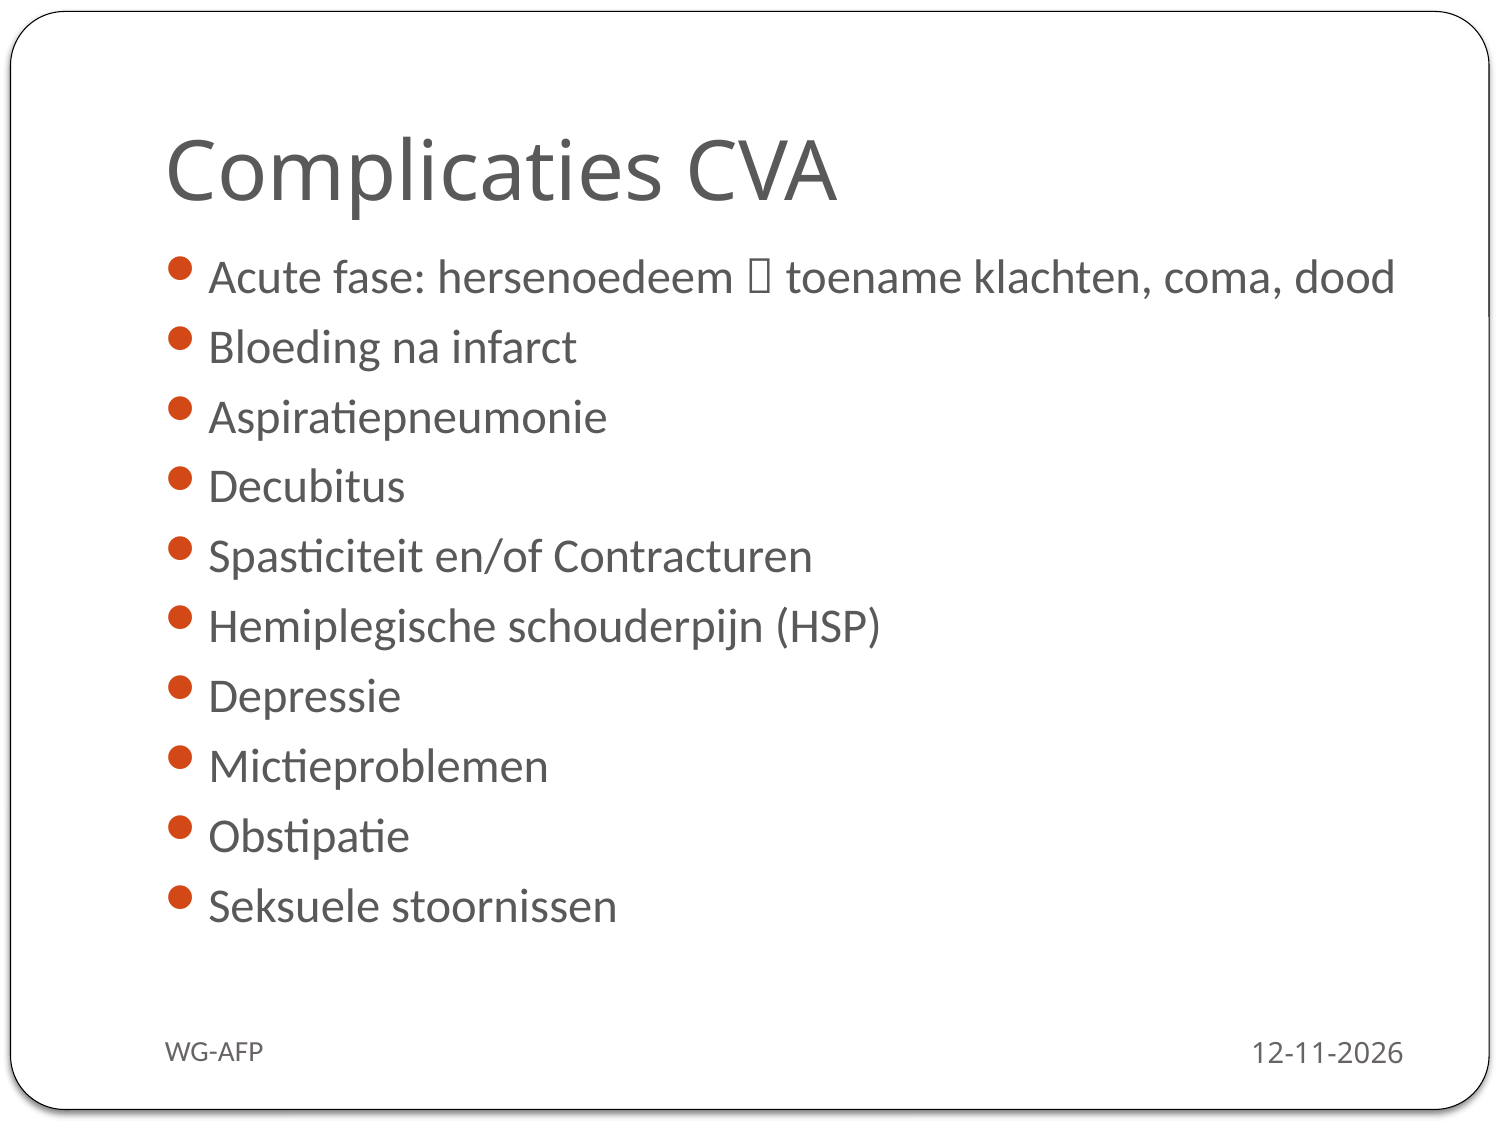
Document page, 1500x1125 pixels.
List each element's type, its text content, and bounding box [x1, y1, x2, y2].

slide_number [1012, 1015, 1419, 1094]
list Acute fase: hersenoedeem  toename klachten, coma, dood Bloeding na infarct Aspiratiepneumonie Decubitus Spasticiteit en/of Contracturen Hemiplegische schouderpijn (HSP) Depressie Mictieproblemen Obstipatie Seksuele stoornissen [150, 237, 1425, 988]
footer WG-AFP [150, 1012, 800, 1088]
title Complicaties CVA [150, 45, 1425, 233]
